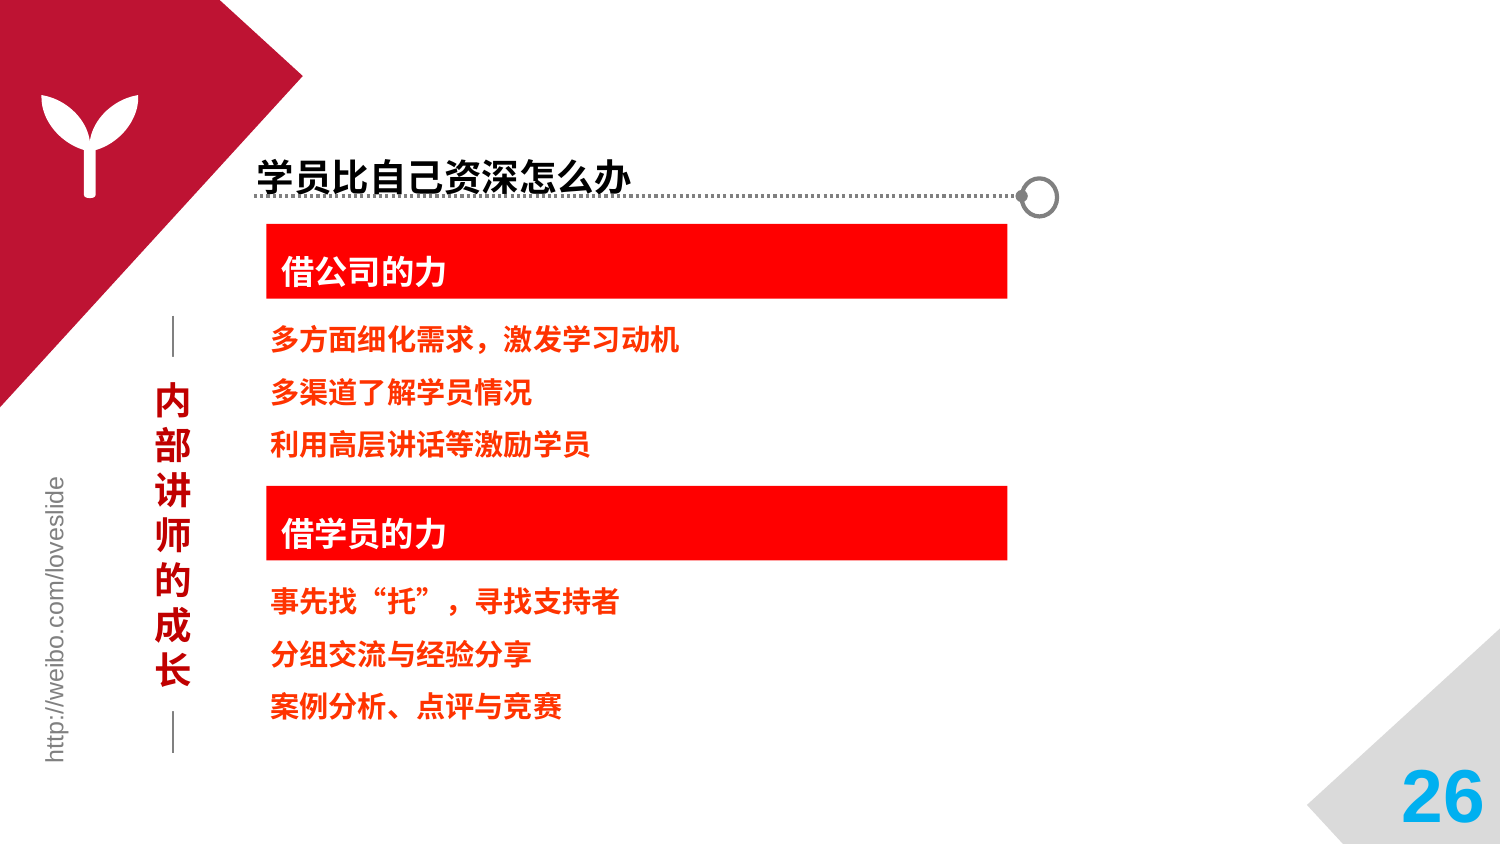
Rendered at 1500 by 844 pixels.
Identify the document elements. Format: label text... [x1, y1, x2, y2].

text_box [30, 107, 150, 197]
text_box 26 [1376, 764, 1500, 822]
text_box 事先找“托”，寻找支持者 分组交流与经验分享 案例分析、点评与竞赛 [255, 558, 770, 731]
text_box [0, 0, 303, 408]
text_box 多方面细化需求，激发学习动机 多渠道了解学员情况 利用高层讲话等激励学员 [255, 296, 770, 469]
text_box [253, 178, 1058, 217]
text_box 借公司的力 [266, 225, 1008, 299]
text_box 借学员的力 [266, 485, 1008, 561]
text_box 内部讲师的成长 [135, 356, 168, 712]
text_box 学员比自己资深怎么办 [242, 124, 788, 207]
text_box [1306, 628, 1500, 844]
text_box 内部讲师的成长 [177, 356, 211, 712]
text_box http://weibo.com/loveslide [30, 461, 76, 779]
